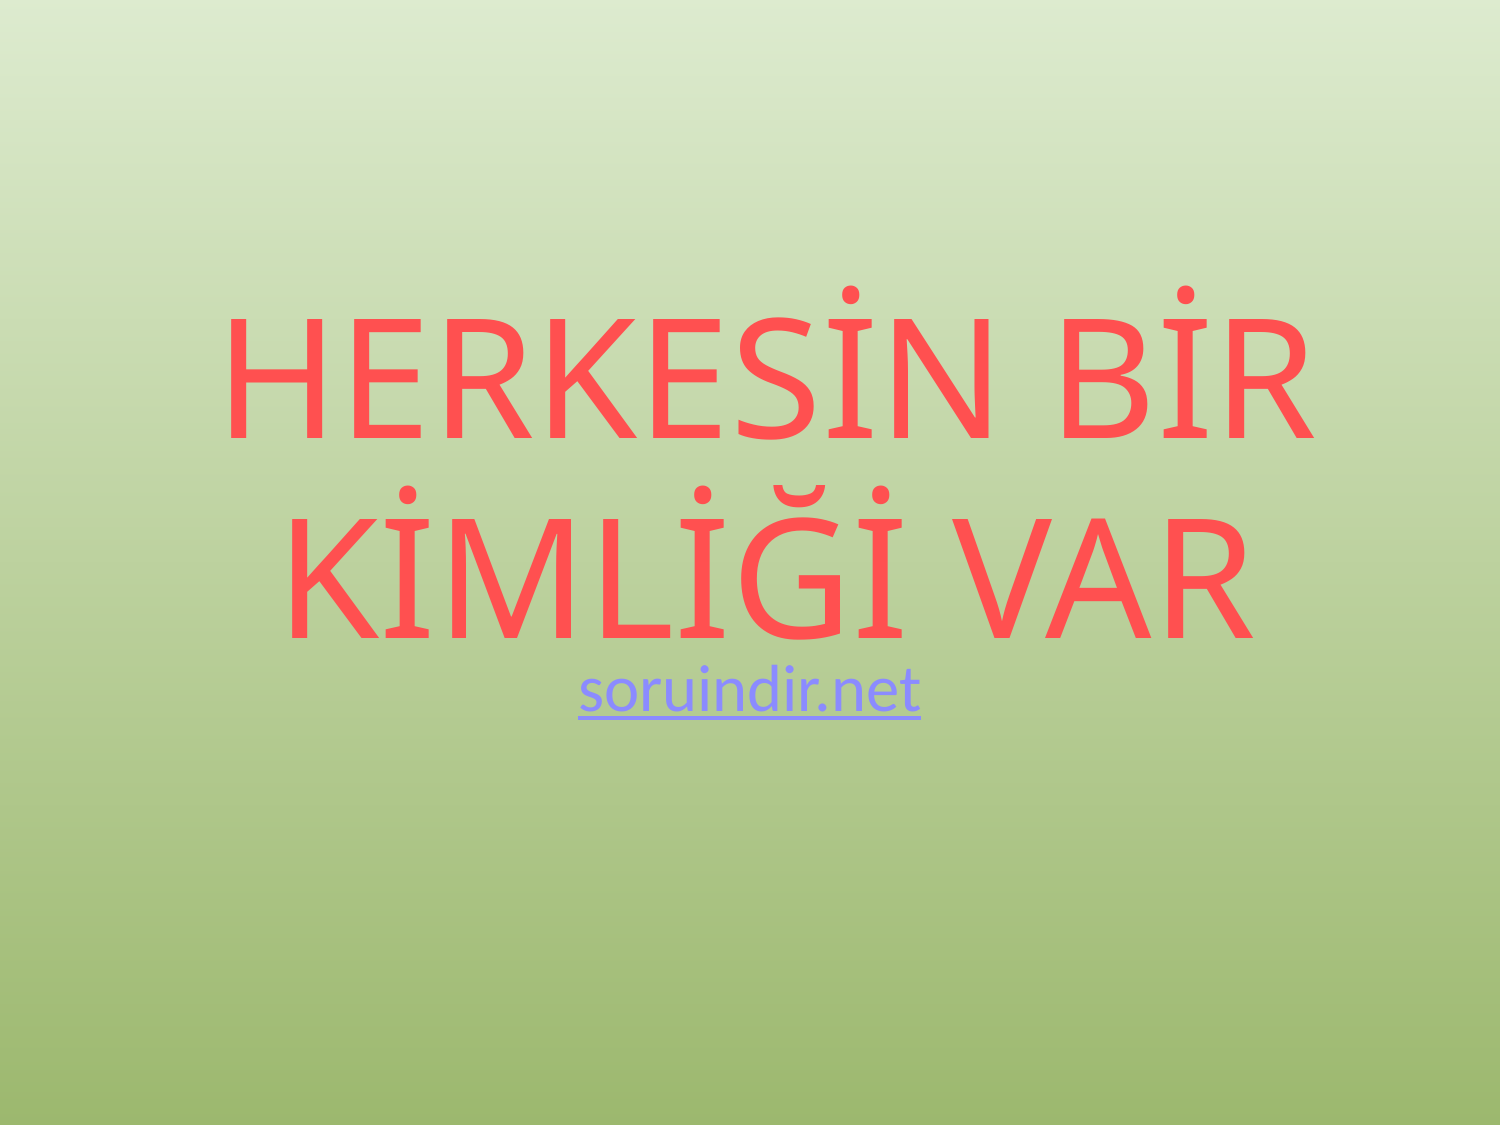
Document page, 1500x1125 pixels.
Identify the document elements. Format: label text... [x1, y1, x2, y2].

title HERKESİN BİR KİMLİĞİ VAR [128, 351, 1404, 593]
subtitle soruindir.net [225, 637, 1275, 925]
